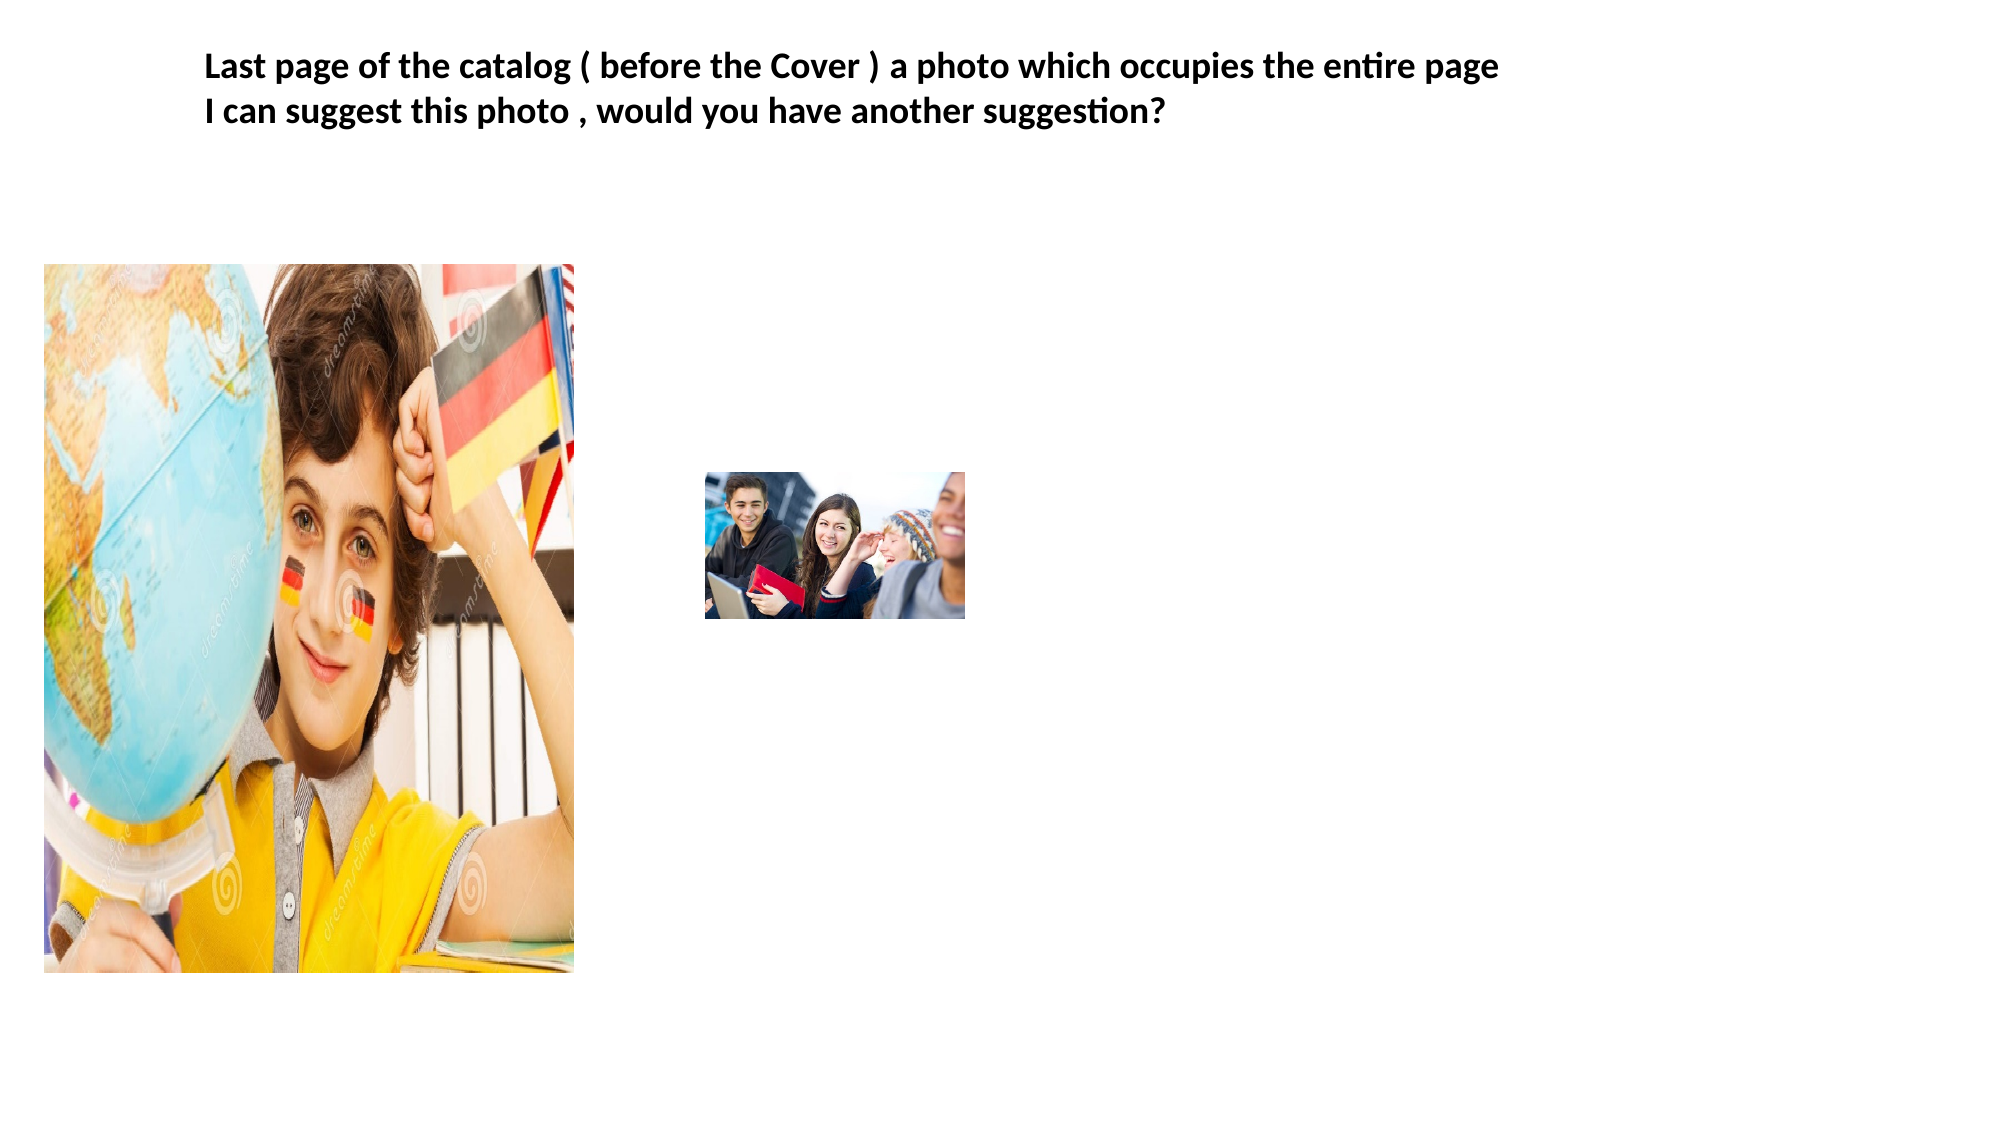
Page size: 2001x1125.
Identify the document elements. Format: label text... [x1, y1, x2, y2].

text_box Last page of the catalog ( before the Cover ) a photo which occupies the entire page I can suggest this photo , would you have another suggestion? [189, 33, 1550, 139]
picture [705, 472, 965, 619]
picture [44, 264, 574, 973]
